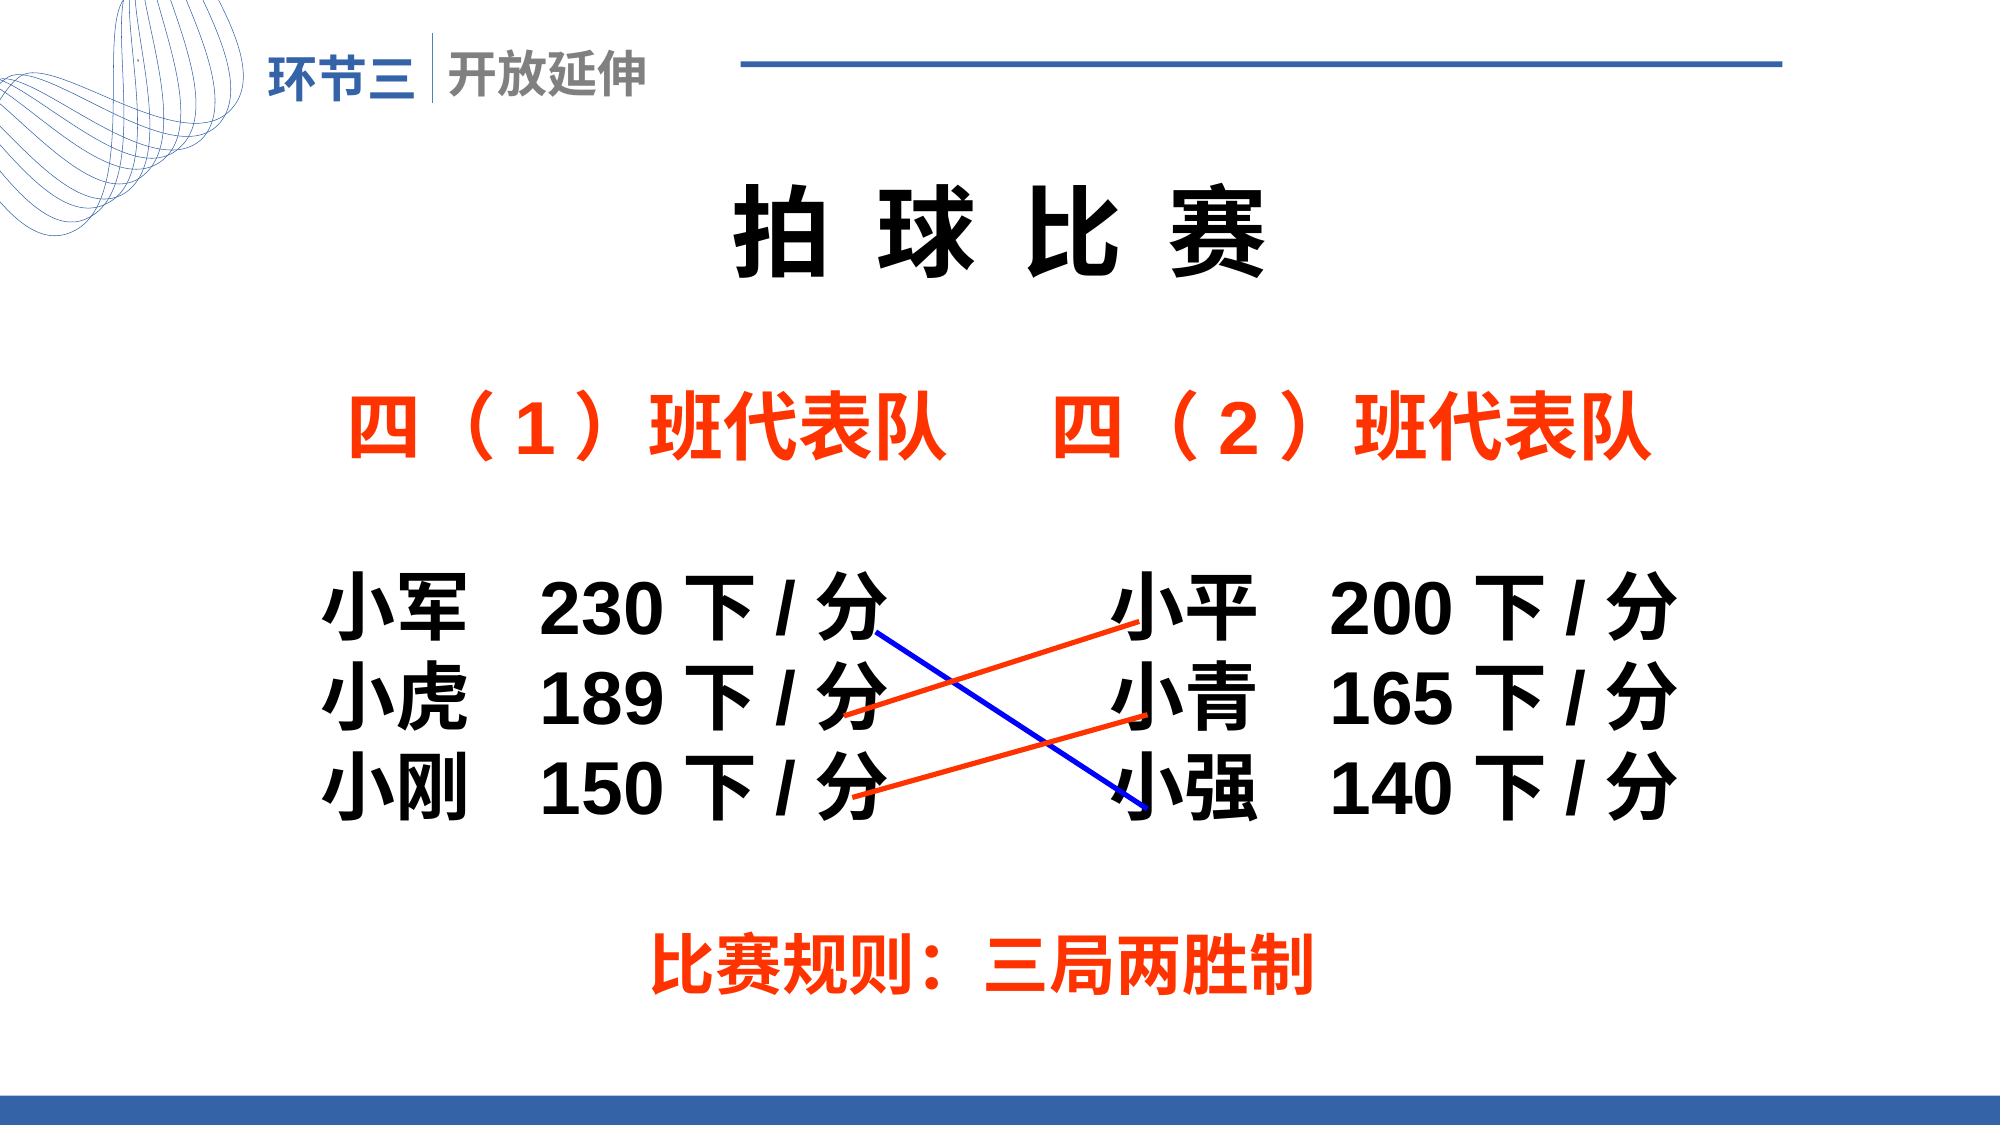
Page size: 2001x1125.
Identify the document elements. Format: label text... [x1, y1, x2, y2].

text_box 拍 球 比 赛 四（1）班代表队 四（2）班代表队 小军 230下/分 小平 200下/分 小虎 189下/分 小青 165下/分 小刚 150下/分 小强 140下/分 [249, 162, 1750, 901]
text_box 比赛规则：三局两胜制 [332, 915, 1633, 1011]
